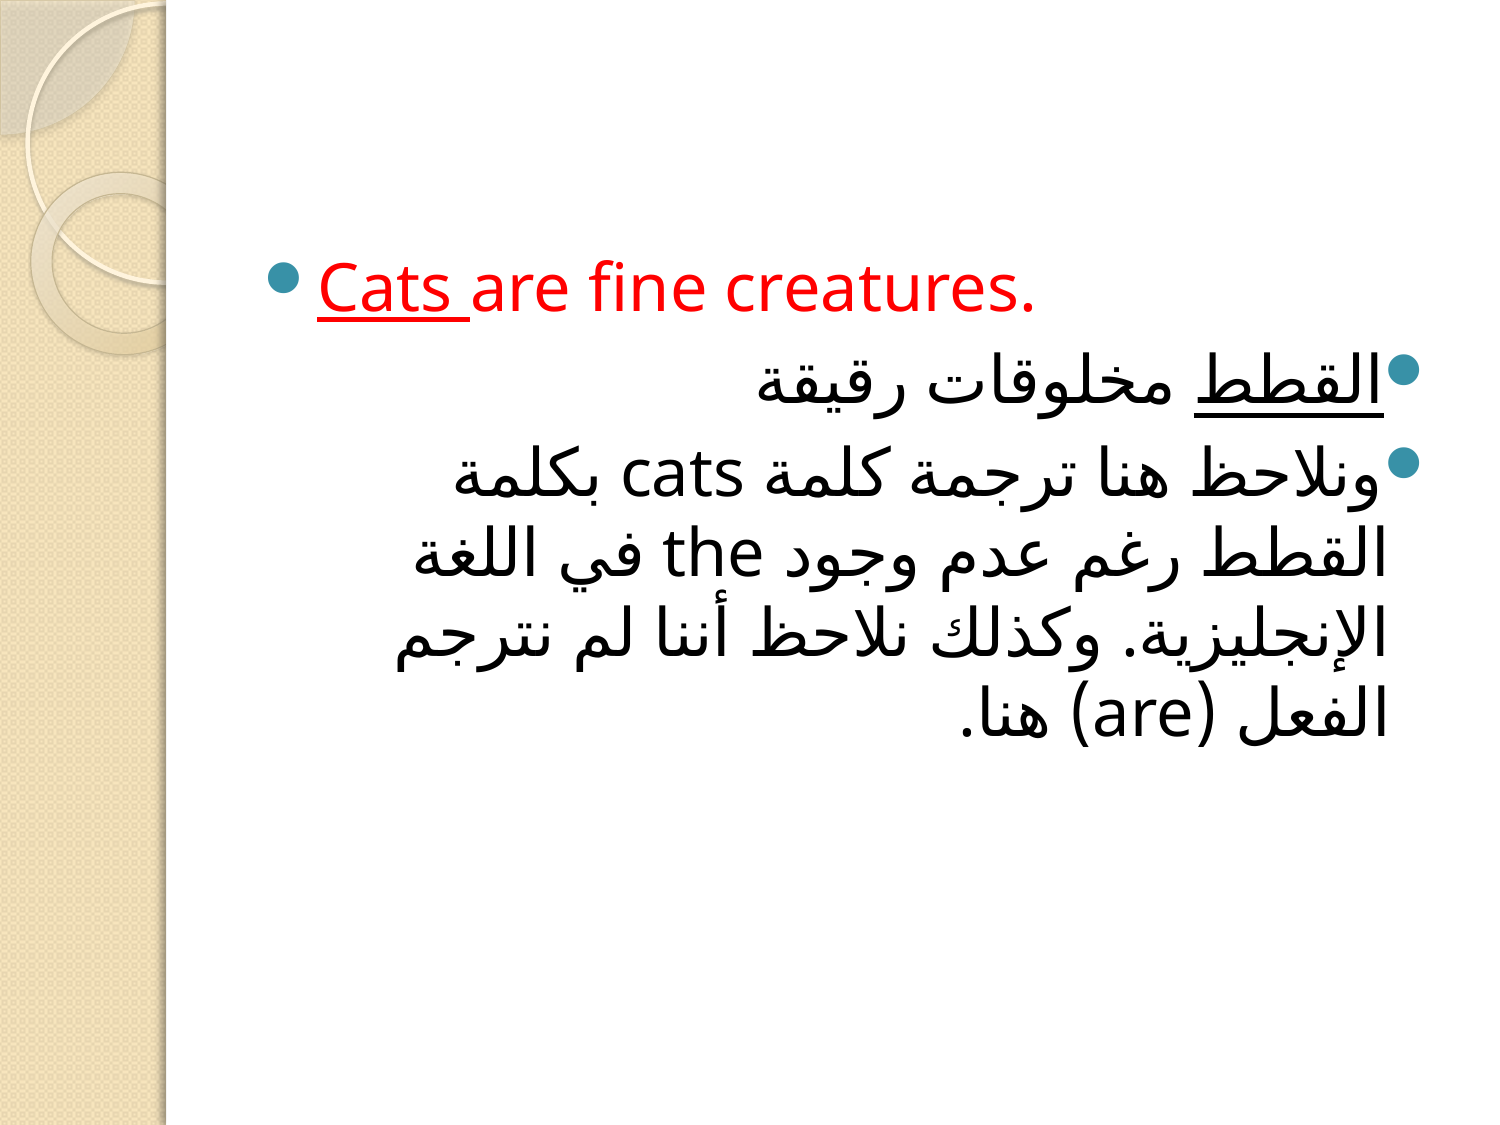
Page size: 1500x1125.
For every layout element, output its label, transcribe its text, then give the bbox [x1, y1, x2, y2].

list Cats are fine creatures. القطط مخلوقات رقيقة ونلاحظ هنا ترجمة كلمة cats بكلمة القطط رغم عدم وجود the في اللغة الإنجليزية. وكذلك نلاحظ أننا لم نترجم الفعل (are) هنا. [235, 237, 1466, 1025]
